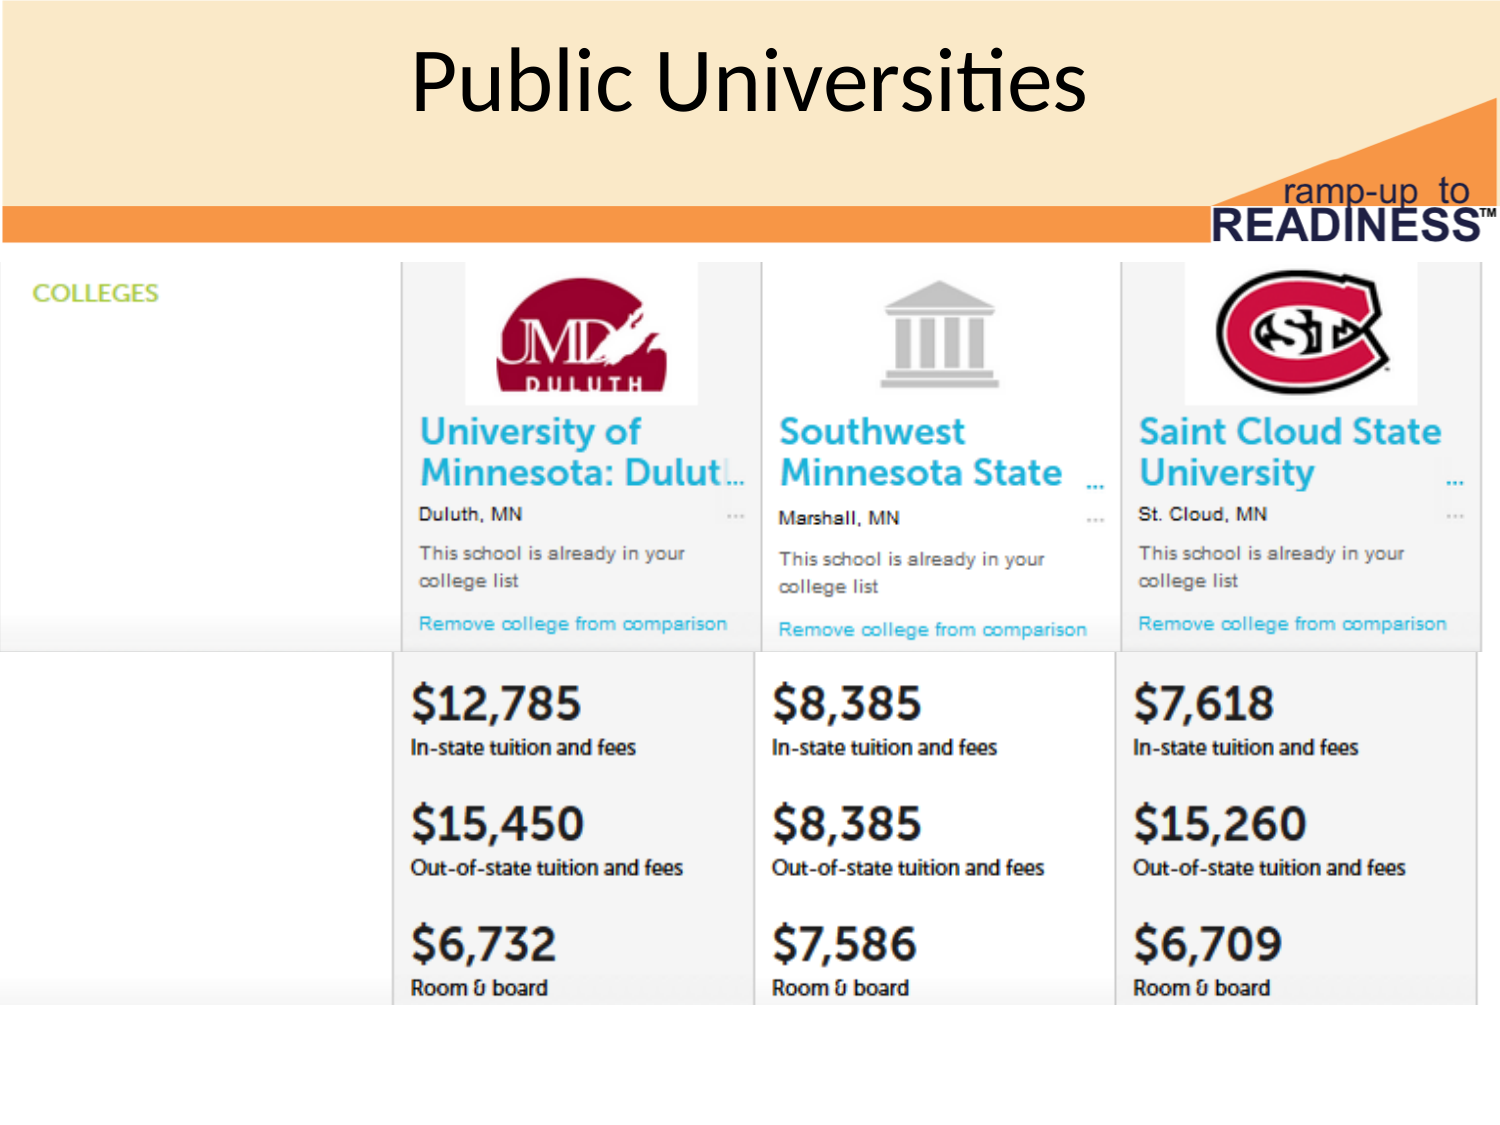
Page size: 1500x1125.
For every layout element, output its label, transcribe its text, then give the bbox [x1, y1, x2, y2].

picture [0, 150, 1500, 1125]
title Public Universities [0, 0, 1500, 150]
